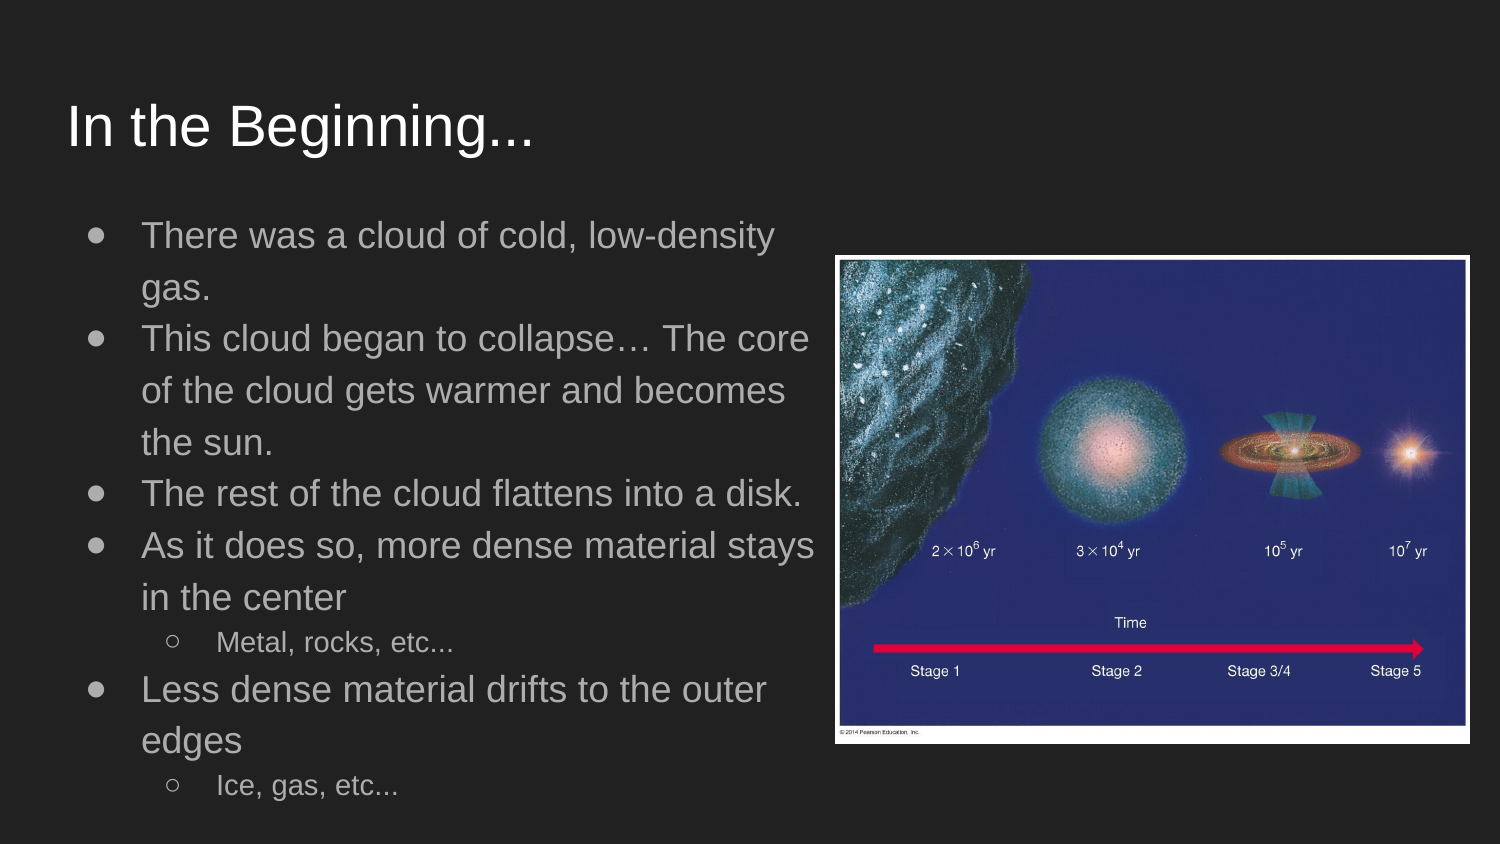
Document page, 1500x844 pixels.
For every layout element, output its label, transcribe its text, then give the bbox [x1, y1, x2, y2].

list There was a cloud of cold, low-density gas. This cloud began to collapse… The core of the cloud gets warmer and becomes the sun. The rest of the cloud flattens into a disk. As it does so, more dense material stays in the center Metal, rocks, etc... Less dense material drifts to the outer edges Ice, gas, etc... [51, 189, 844, 810]
picture [835, 254, 1470, 744]
title In the Beginning... [51, 72, 1449, 167]
